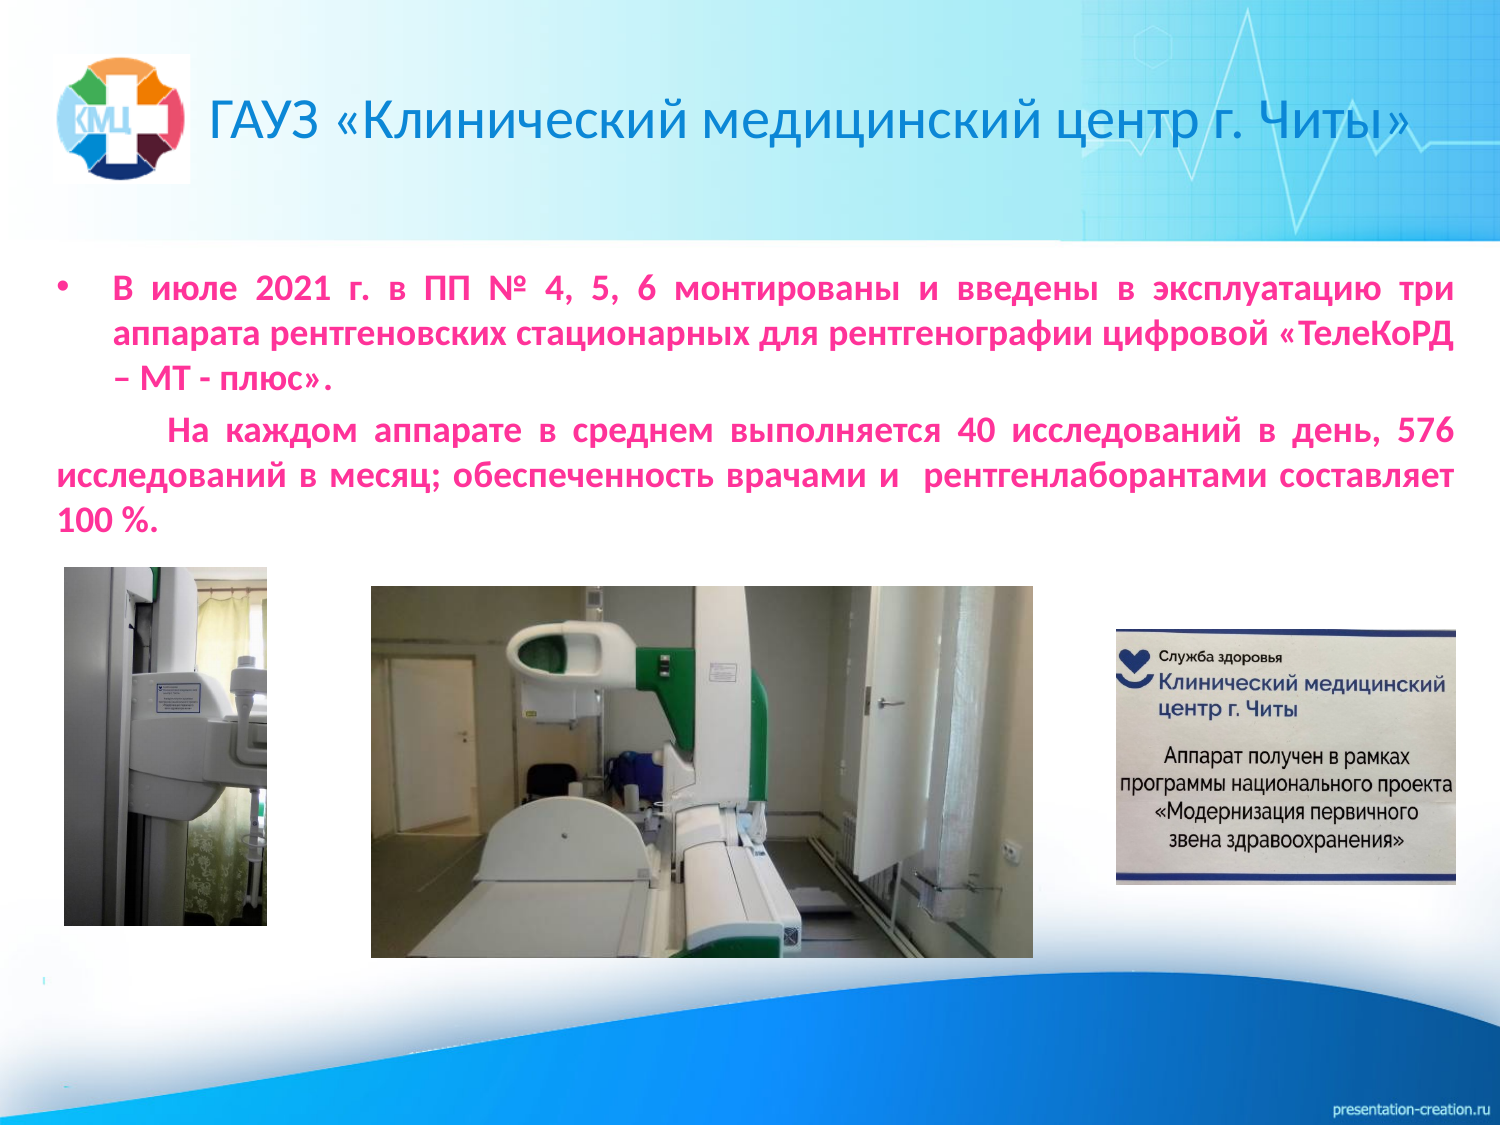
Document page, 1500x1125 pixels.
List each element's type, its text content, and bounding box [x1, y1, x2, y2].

picture [0, 0, 1500, 1125]
title ГАУЗ «Клинический медицинский центр г. Читы» [29, 10, 1436, 220]
list В июле 2021 г. в ПП № 4, 5, 6 монтированы и введены в эксплуатацию три аппарата рентгеновских стационарных для рентгенографии цифровой «ТелеКоРД – МТ - плюс». На каждом аппарате в среднем выполняется 40 исследований в день, 576 исследований в месяц; обеспеченность врачами и рентгенлаборантами составляет 100 %. [41, 255, 1471, 1035]
